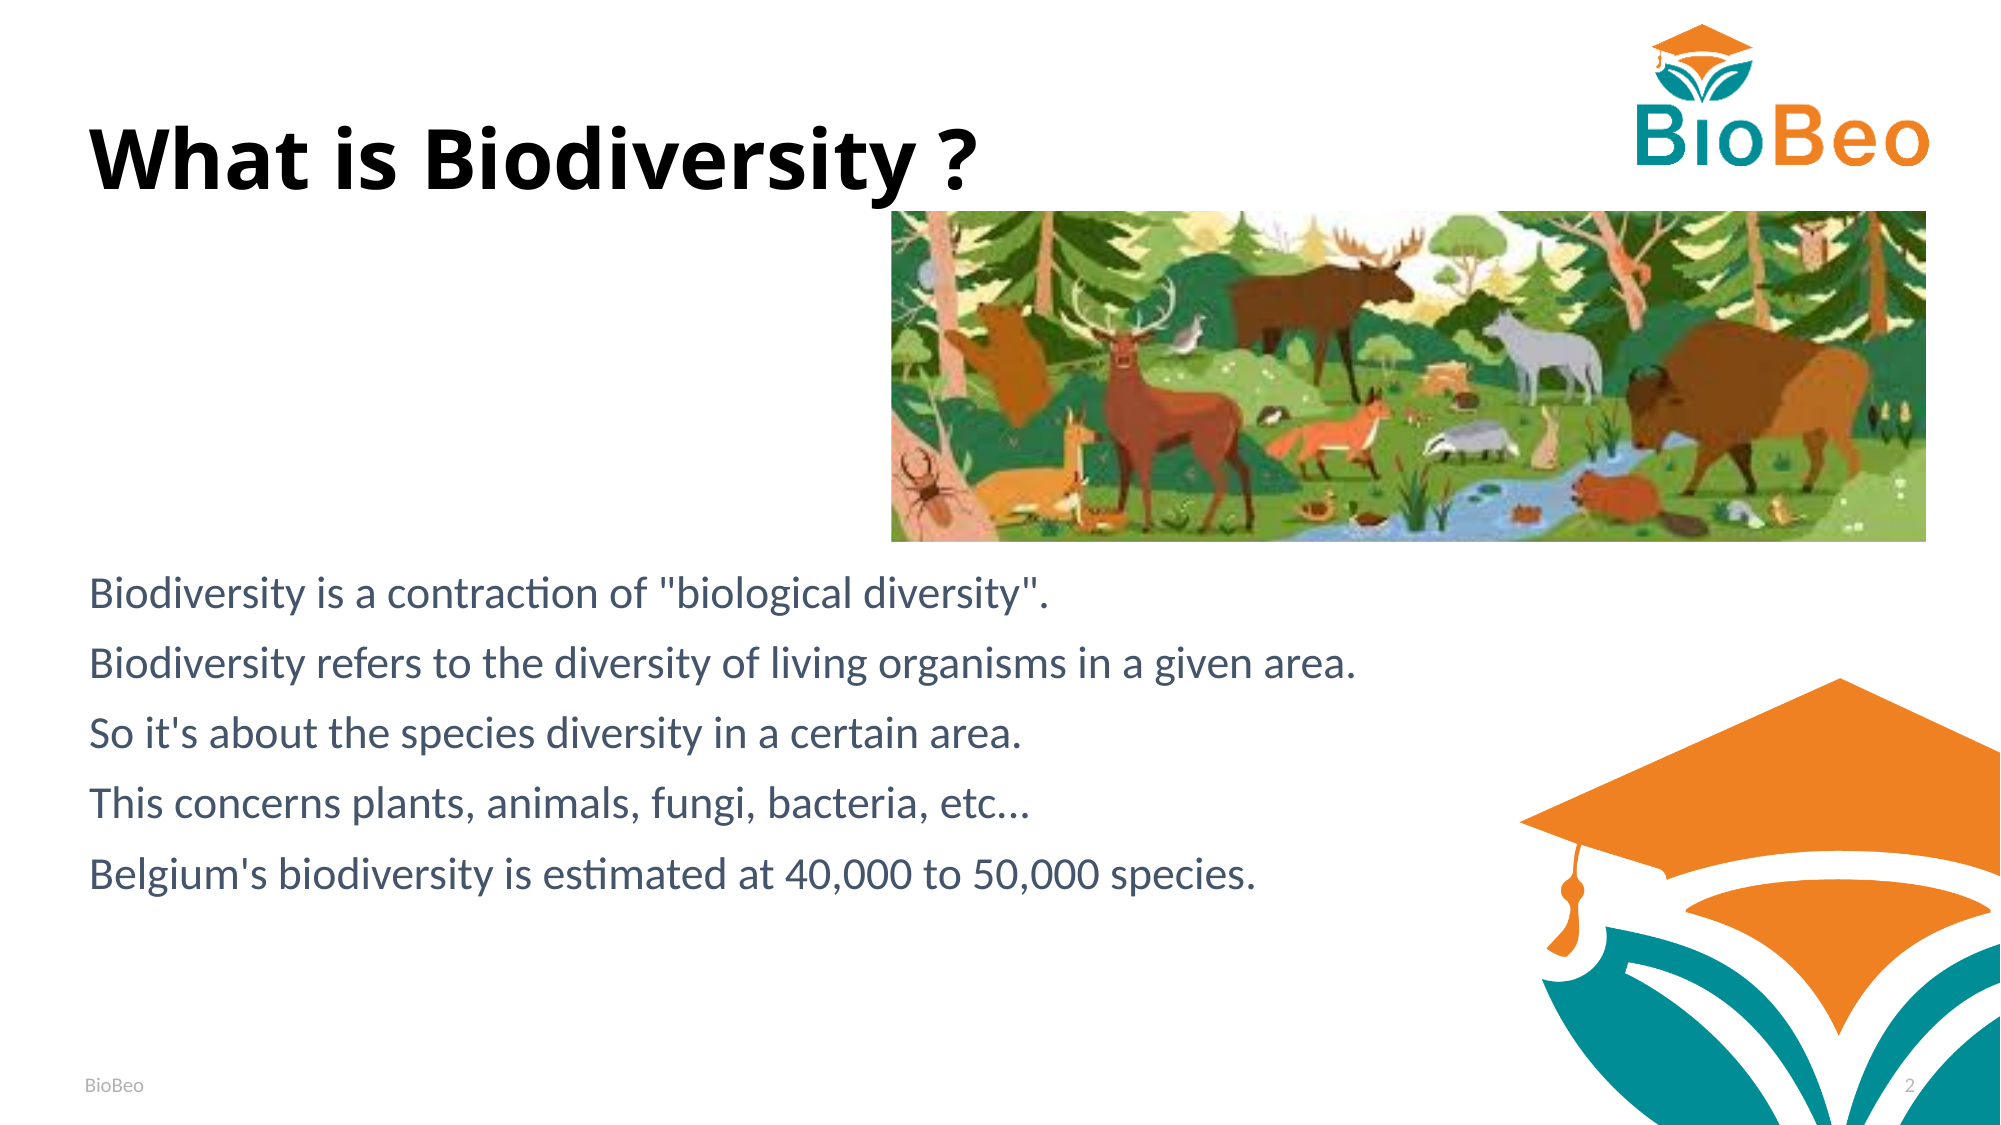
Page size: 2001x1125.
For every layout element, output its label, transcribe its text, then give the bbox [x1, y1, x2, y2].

title What is Biodiversity ? [74, 88, 1935, 237]
slide_number 2 [1818, 1065, 1931, 1103]
picture [891, 211, 1926, 542]
subtitle Biodiversity is a contraction of "biological diversity". Biodiversity refers to the diversity of living organisms in a given area. So it's about the species diversity in a certain area. This concerns plants, animals, fungi, bacteria, etc... Belgium's biodiversity is estimated at 40,000 to 50,000 species. [74, 561, 1937, 960]
picture [1478, 618, 2000, 1125]
footer BioBeo [69, 1065, 1805, 1103]
picture [1635, 22, 1931, 88]
